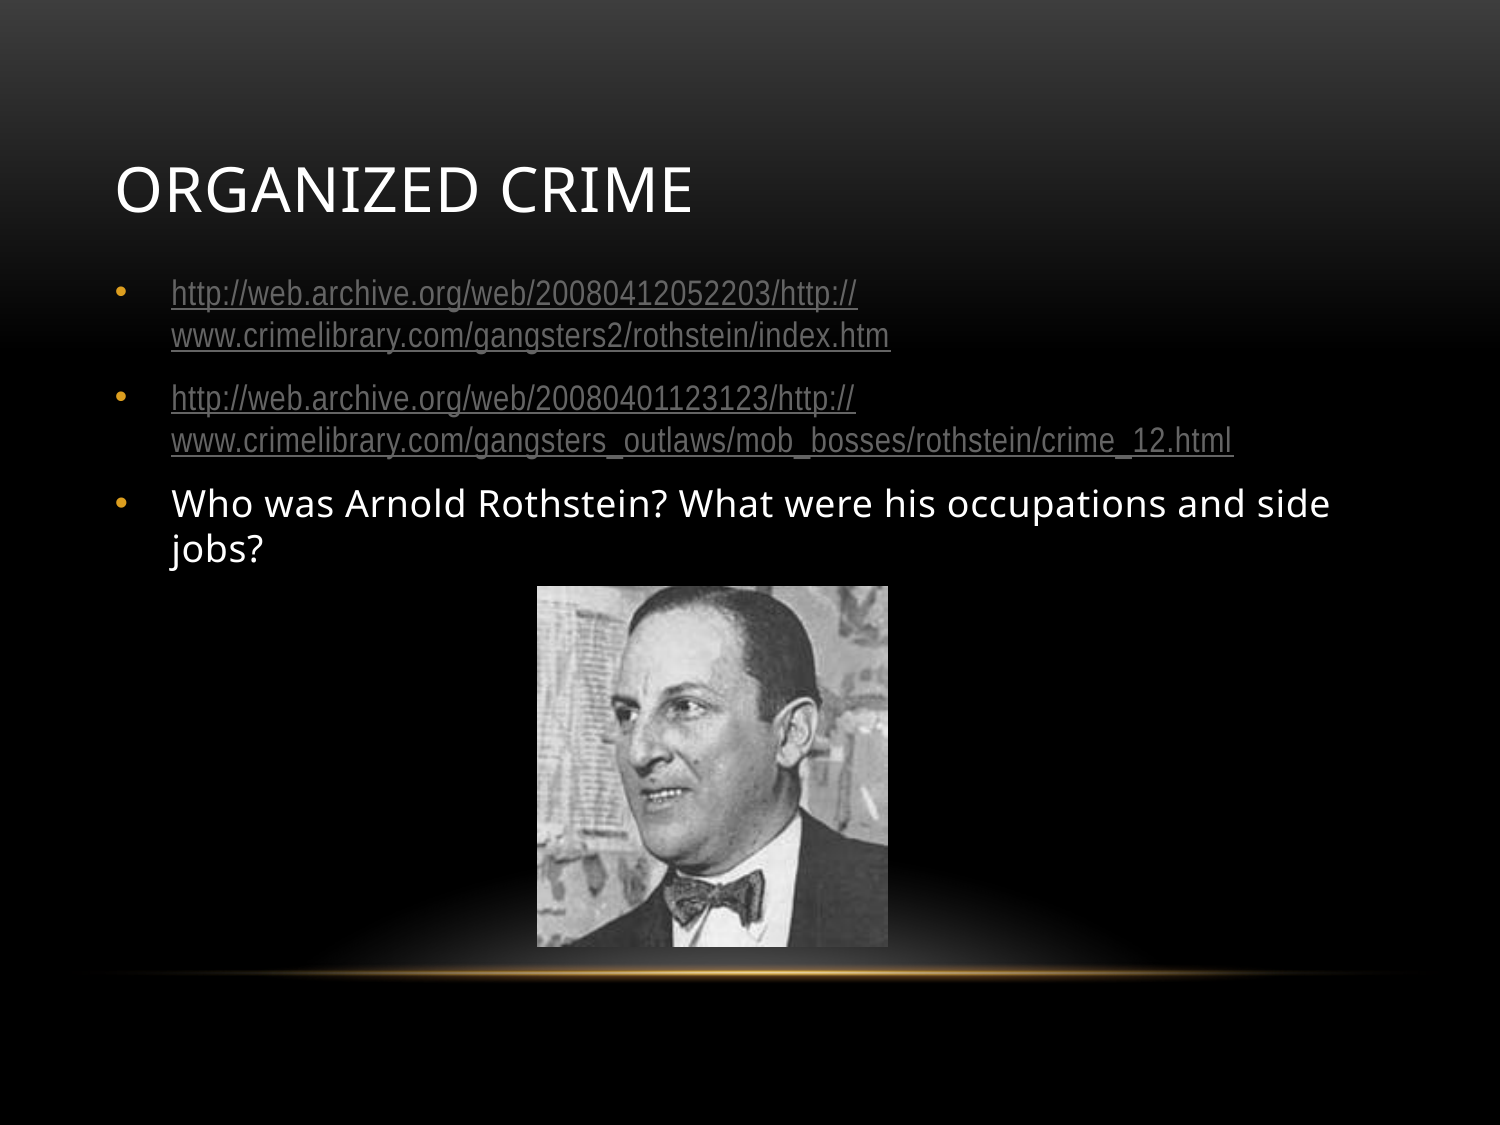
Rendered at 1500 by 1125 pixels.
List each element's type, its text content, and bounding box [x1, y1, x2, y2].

picture [0, 0, 1500, 1125]
title Organized Crime [99, 45, 1400, 233]
list http://web.archive.org/web/20080412052203/http://www.crimelibrary.com/gangsters2/rothstein/index.htm http://web.archive.org/web/20080401123123/http://www.crimelibrary.com/gangsters_outlaws/mob_bosses/rothstein/crime_12.html Who was Arnold Rothstein? What were his occupations and side jobs? [99, 262, 1400, 938]
